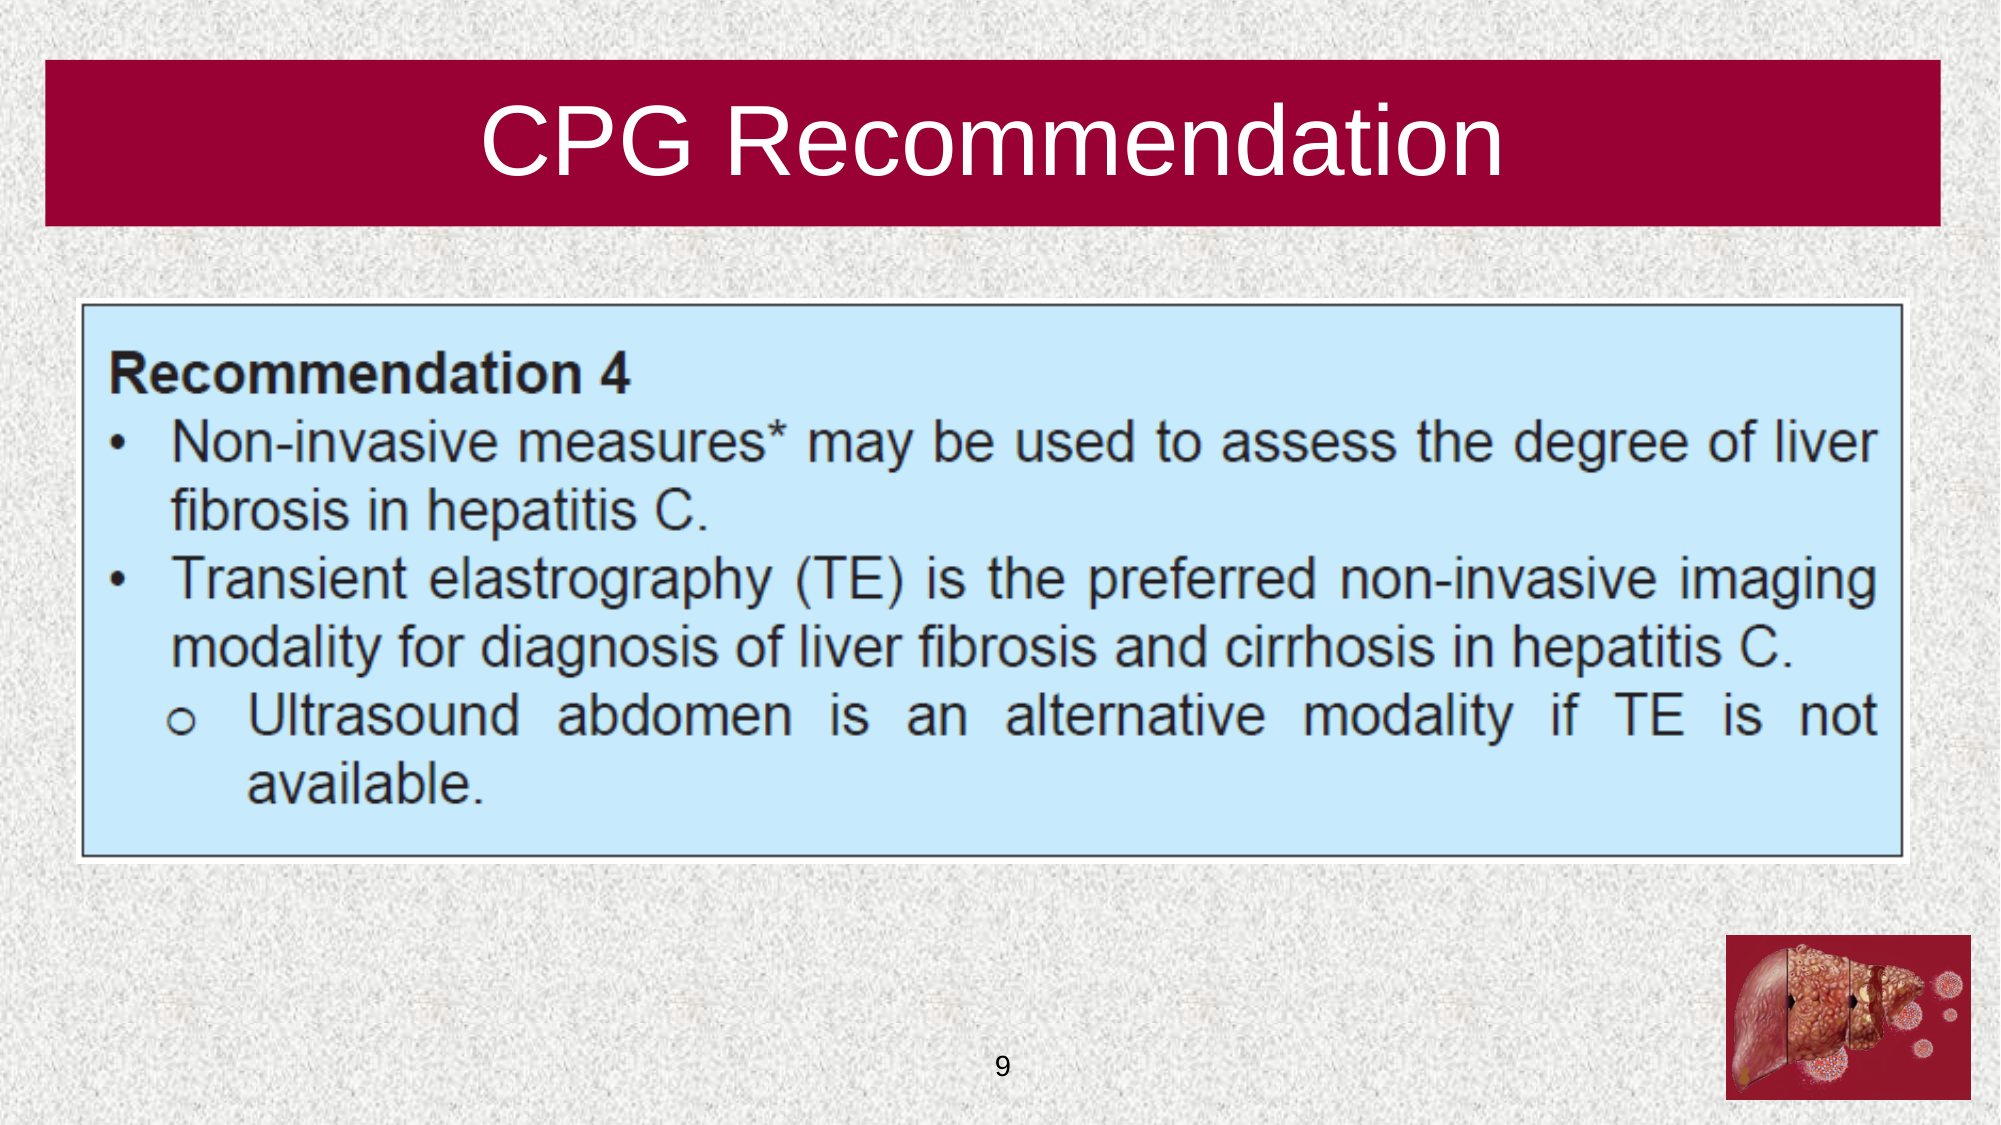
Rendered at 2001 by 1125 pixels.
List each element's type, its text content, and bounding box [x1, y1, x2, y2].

title CPG Recommendation [45, 59, 1941, 227]
text_box 9 [973, 1031, 1027, 1099]
picture [0, 0, 2001, 1125]
